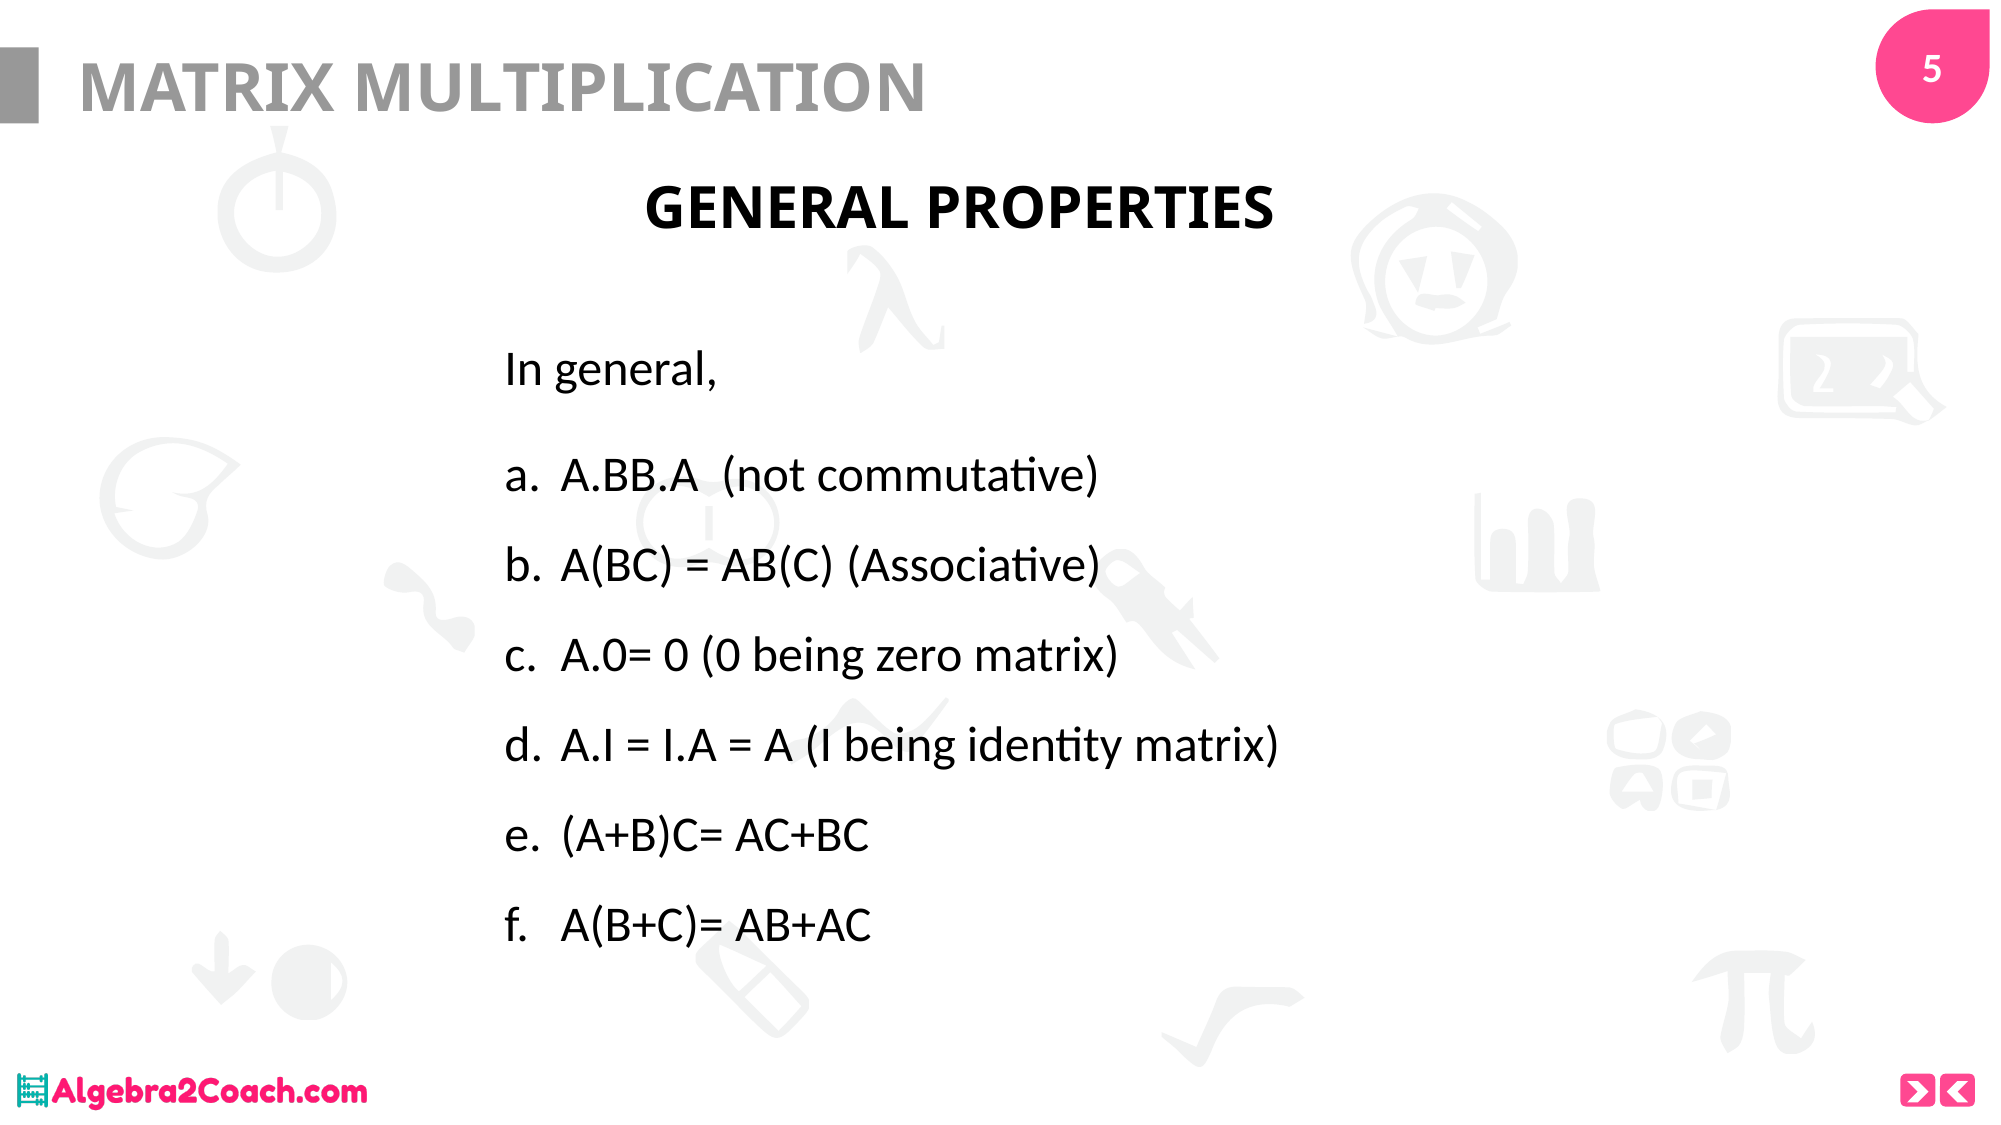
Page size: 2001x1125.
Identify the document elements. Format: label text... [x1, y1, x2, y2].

title MATRIX MULTIPLICATION [62, 57, 1788, 122]
text_box GENERAL PROPERTIES [628, 156, 1294, 264]
picture [14, 1070, 370, 1113]
